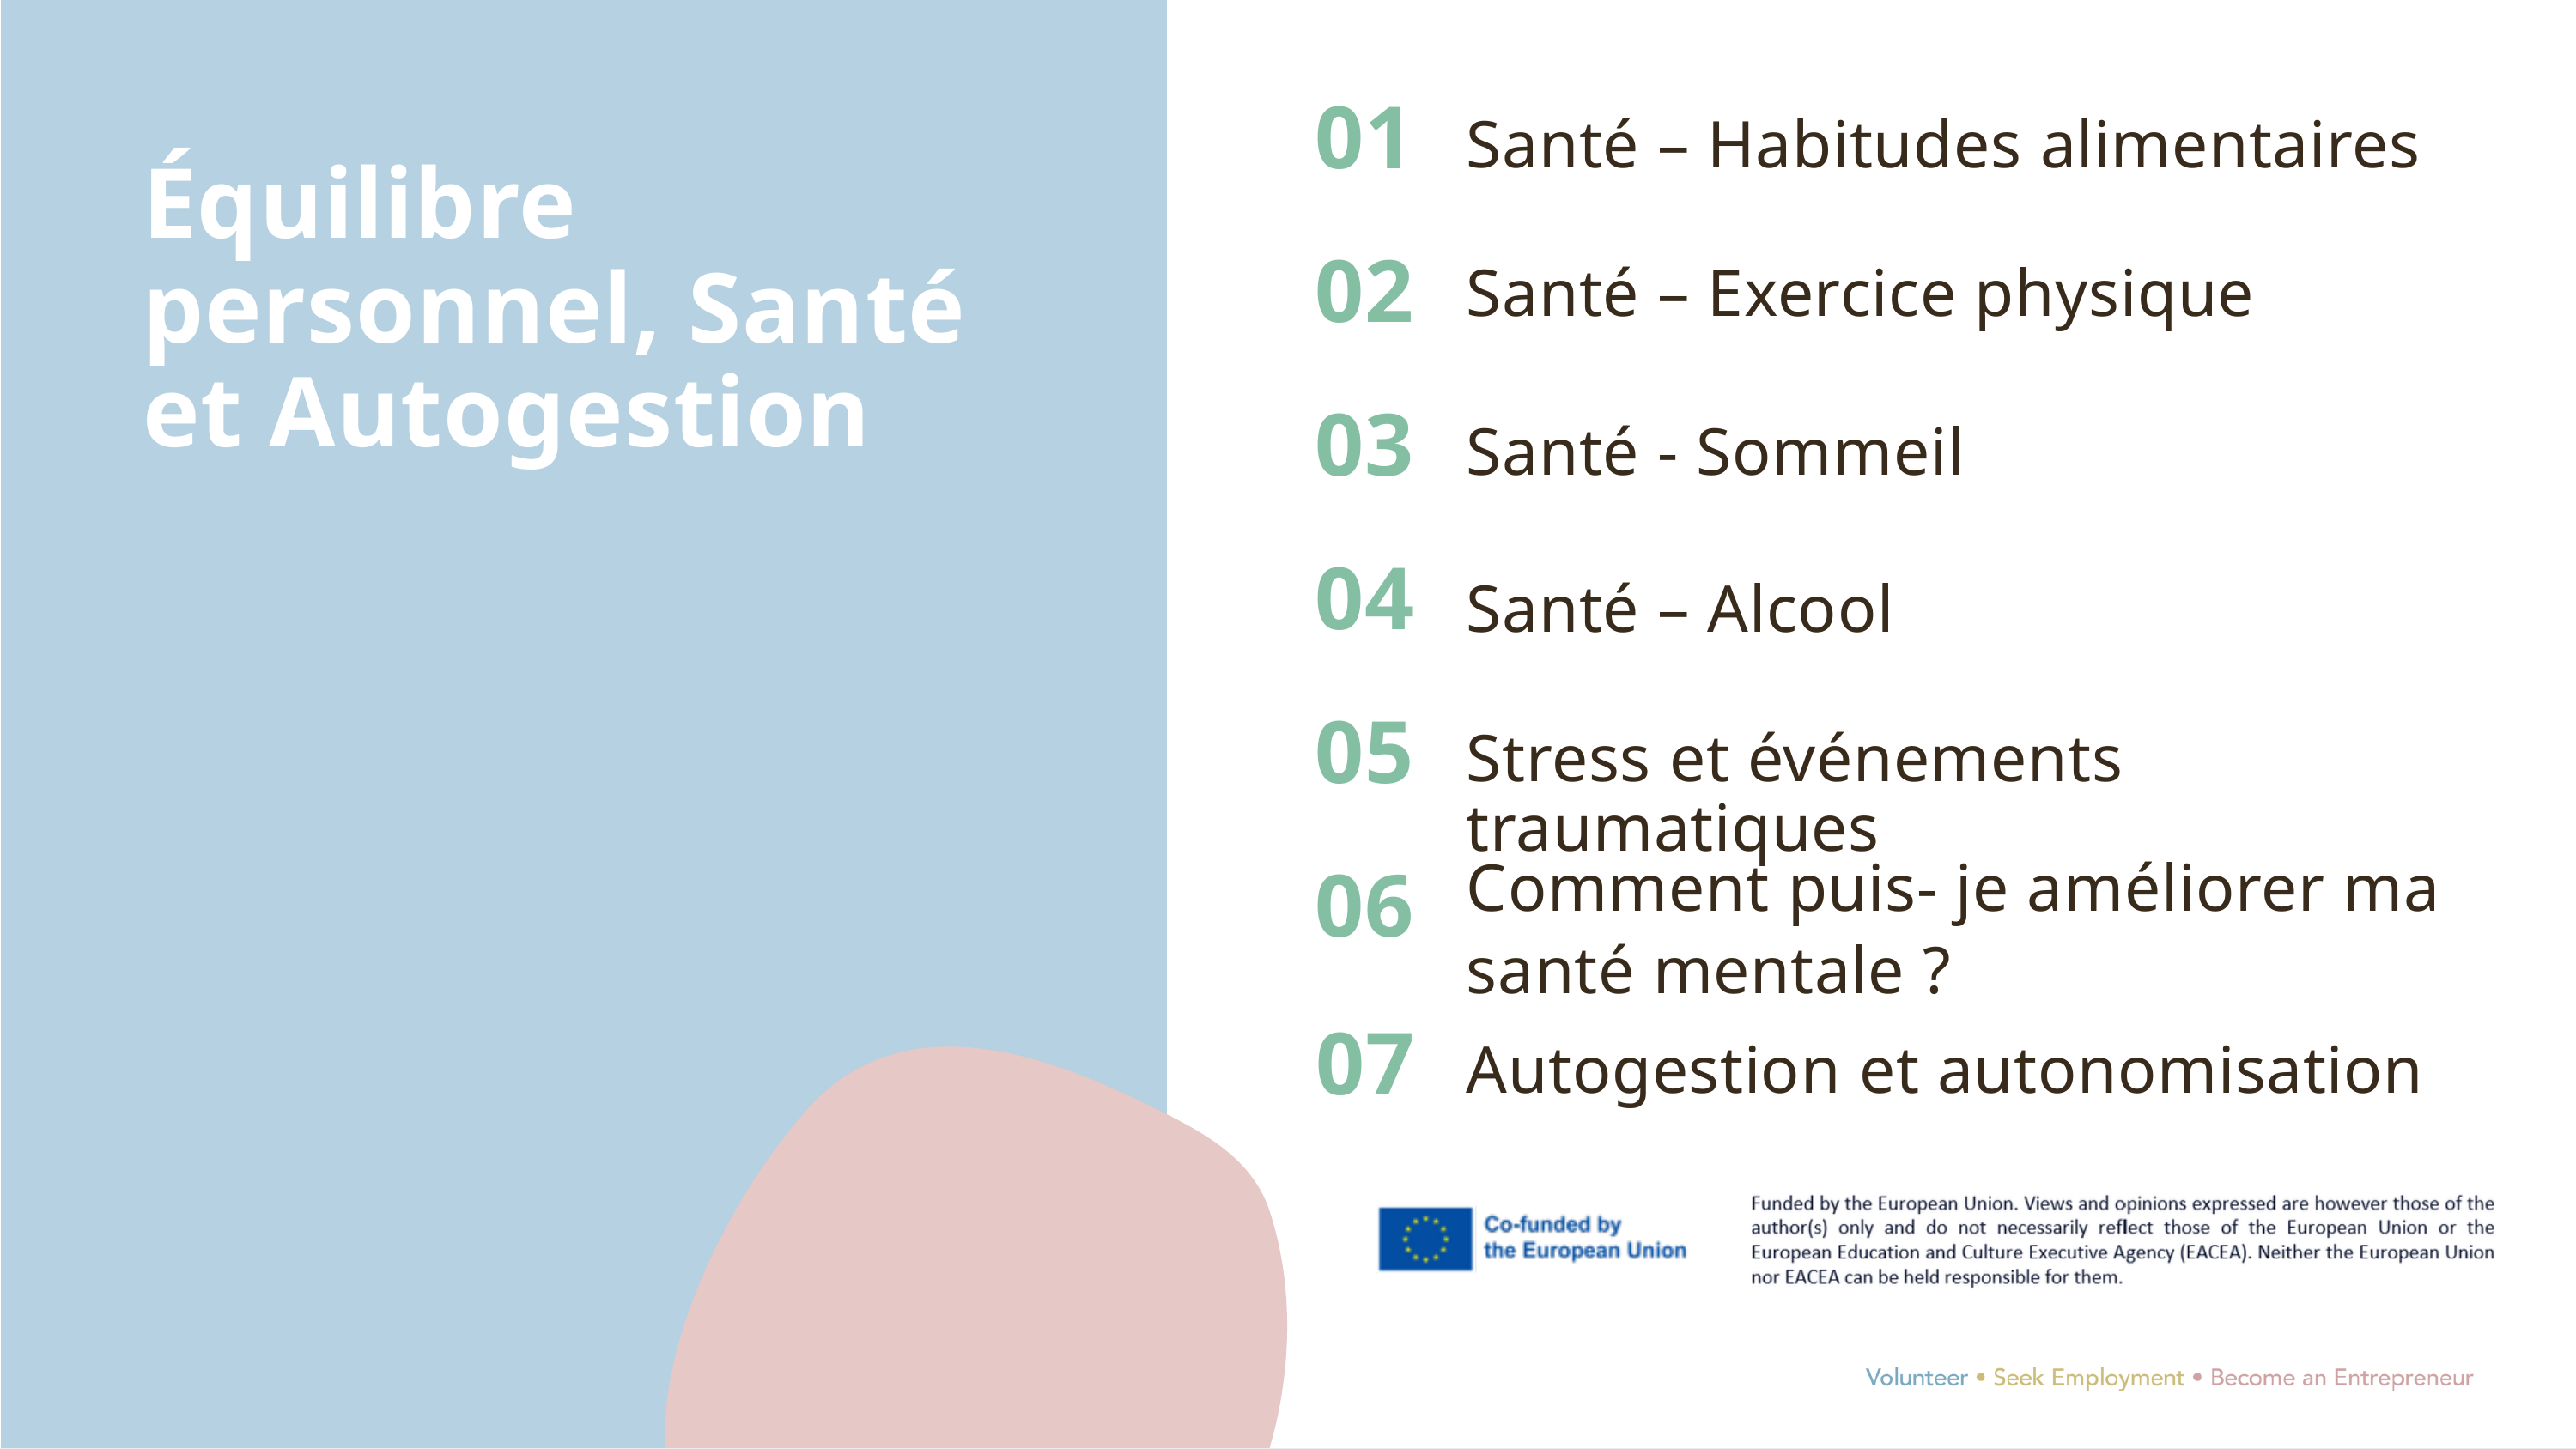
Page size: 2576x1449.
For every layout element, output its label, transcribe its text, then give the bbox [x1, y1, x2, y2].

text_box 02 [1315, 246, 1437, 340]
text_box [1376, 1204, 1710, 1276]
text_box Santé – Alcool [1466, 562, 2457, 646]
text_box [664, 1046, 1288, 1445]
text_box 07 [1315, 1018, 1438, 1112]
text_box 01 [1315, 93, 1437, 186]
text_box 06 [1315, 861, 1437, 955]
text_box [1, 0, 1168, 1445]
text_box 04 [1315, 554, 1437, 647]
text_box Santé – Exercice physique [1466, 260, 2457, 330]
text_box 03 [1315, 400, 1437, 494]
text_box [1827, 1347, 2538, 1421]
text_box 05 [1315, 707, 1437, 801]
text_box Autogestion et autonomisation [1466, 1022, 2457, 1106]
text_box [1733, 1173, 2514, 1312]
text_box Santé - Sommeil [1466, 405, 2457, 488]
text_box Comment puis- je améliorer ma santé mentale ? [1466, 841, 2486, 1007]
text_box Santé – Habitudes alimentaires [1466, 98, 2457, 181]
text_box Stress et événements traumatiques [1466, 724, 2457, 864]
